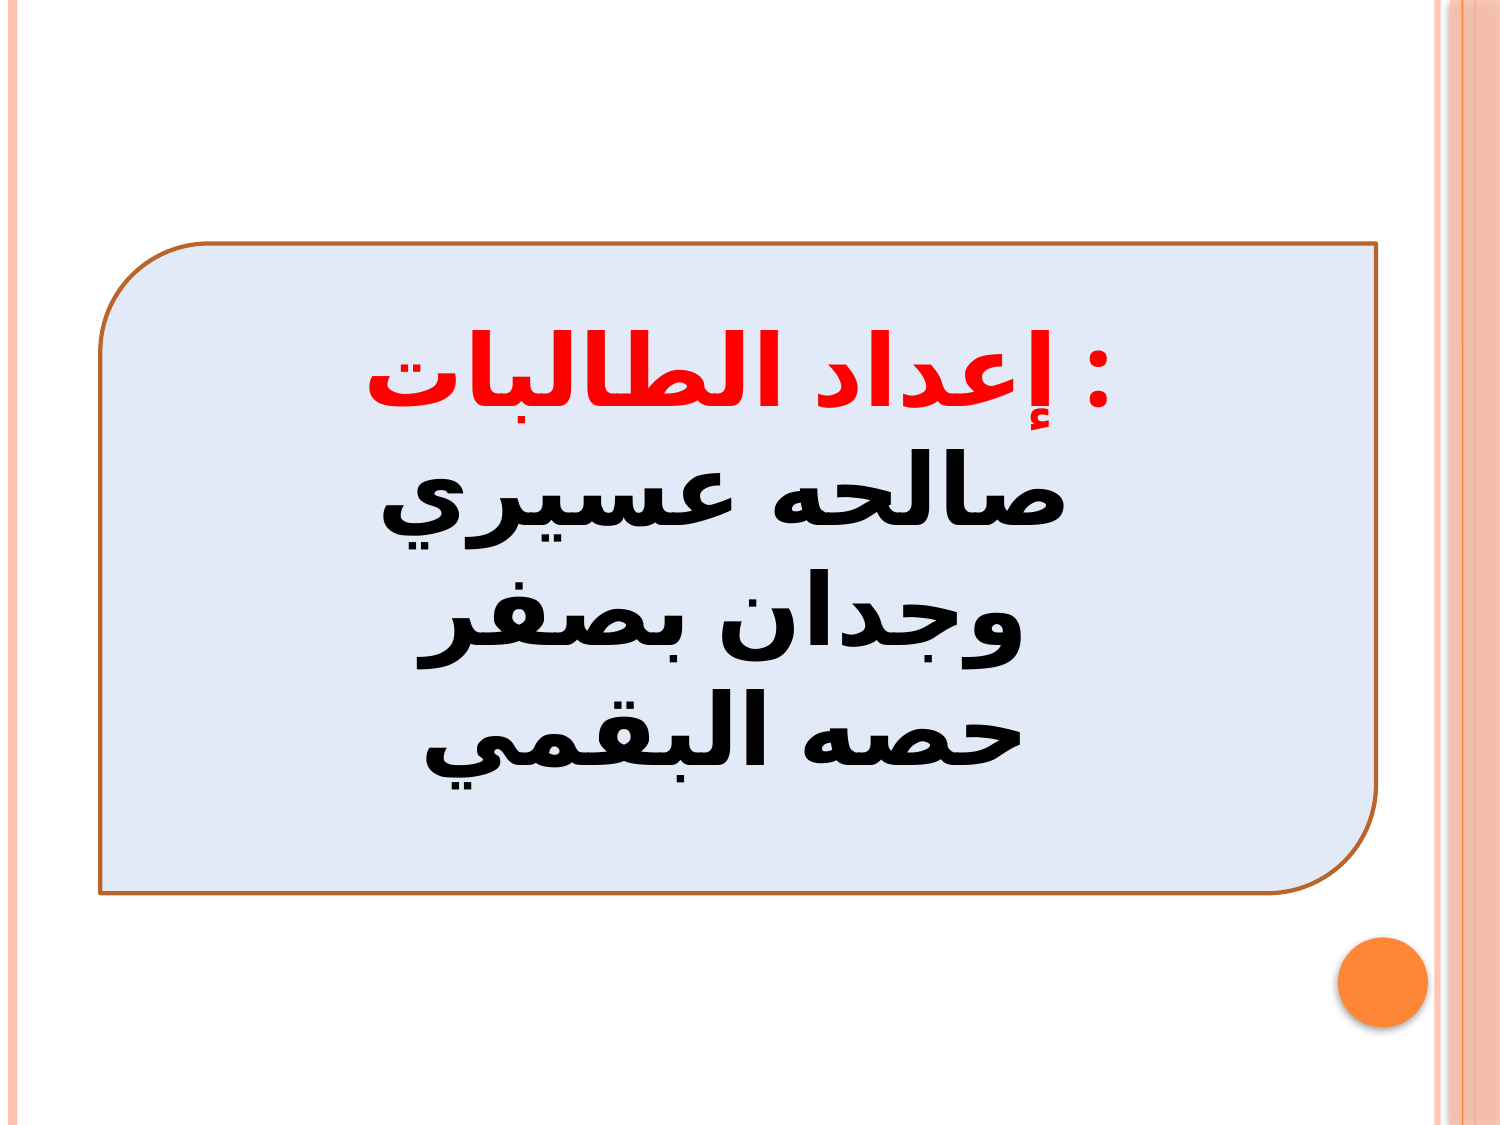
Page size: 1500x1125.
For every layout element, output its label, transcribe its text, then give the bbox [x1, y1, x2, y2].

text_box إعداد الطالبات : صالحه عسيري وجدان بصفر حصه البقمي [98, 241, 1379, 896]
